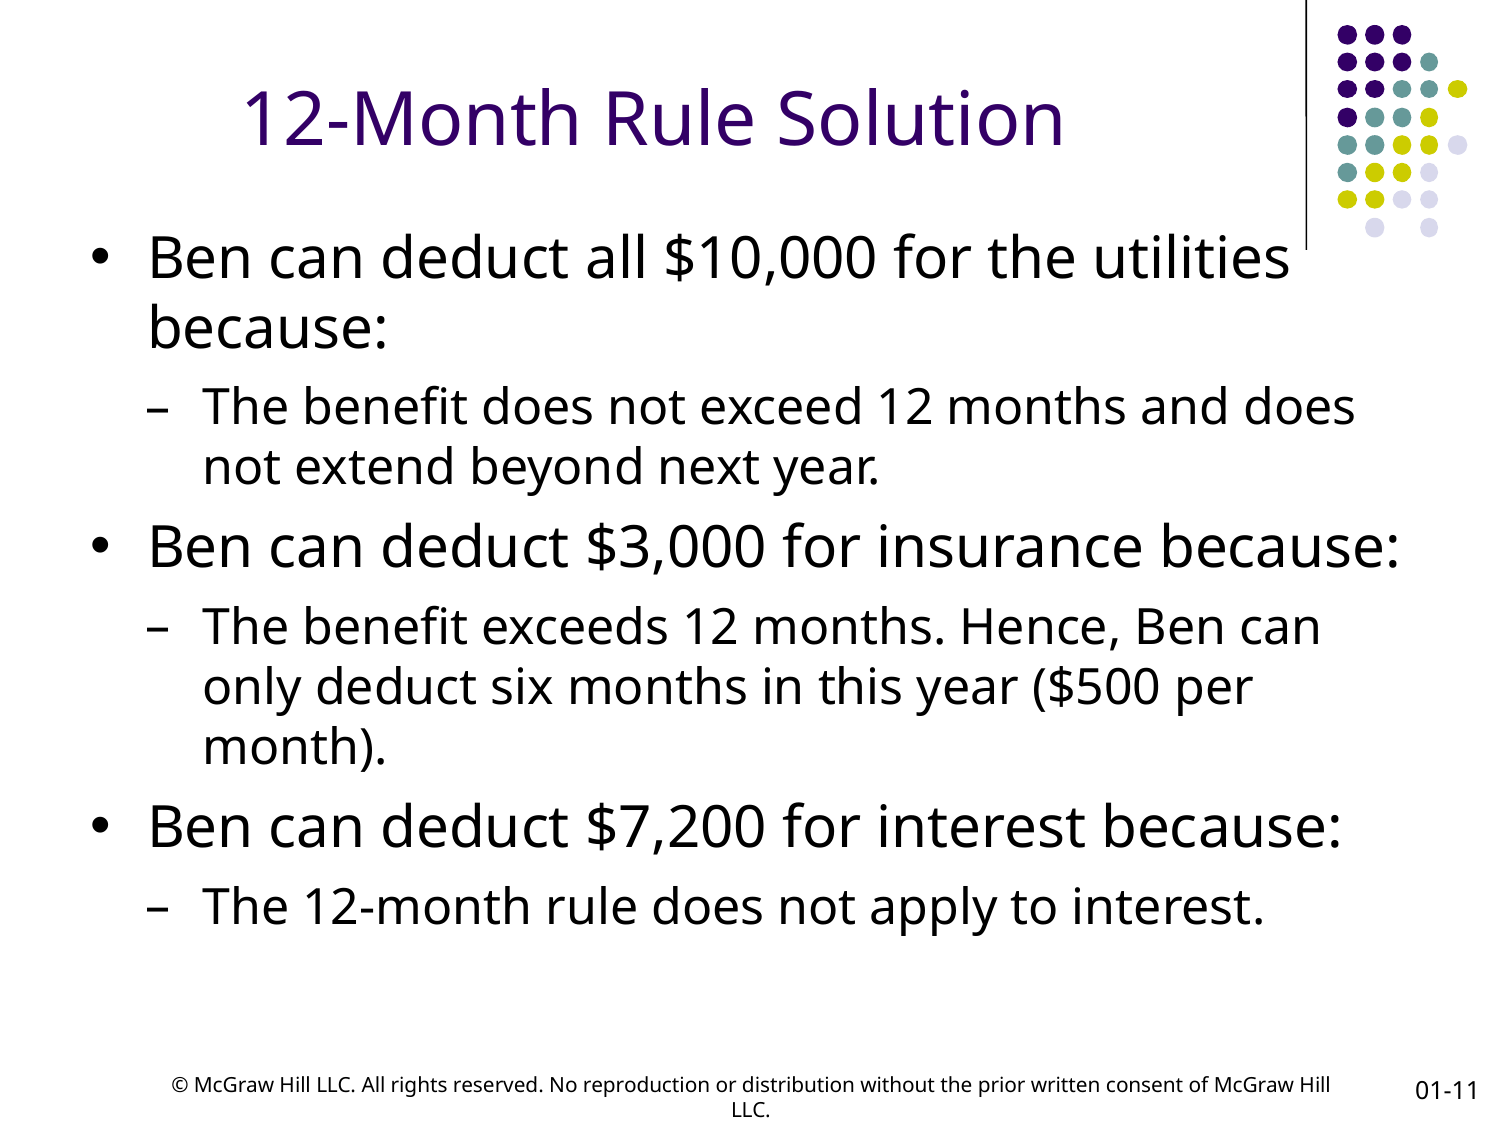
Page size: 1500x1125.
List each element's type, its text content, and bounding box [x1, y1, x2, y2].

list Ben can deduct all $10,000 for the utilities because: The benefit does not exceed 12 months and does not extend beyond next year. Ben can deduct $3,000 for insurance because: The benefit exceeds 12 months. Hence, Ben can only deduct six months in this year ($500 per month). Ben can deduct $7,200 for interest because: The 12-month rule does not apply to interest. [75, 212, 1425, 1016]
slide_number 01-11 [1345, 1061, 1496, 1122]
title 12-Month Rule Solution [32, 8, 1275, 234]
